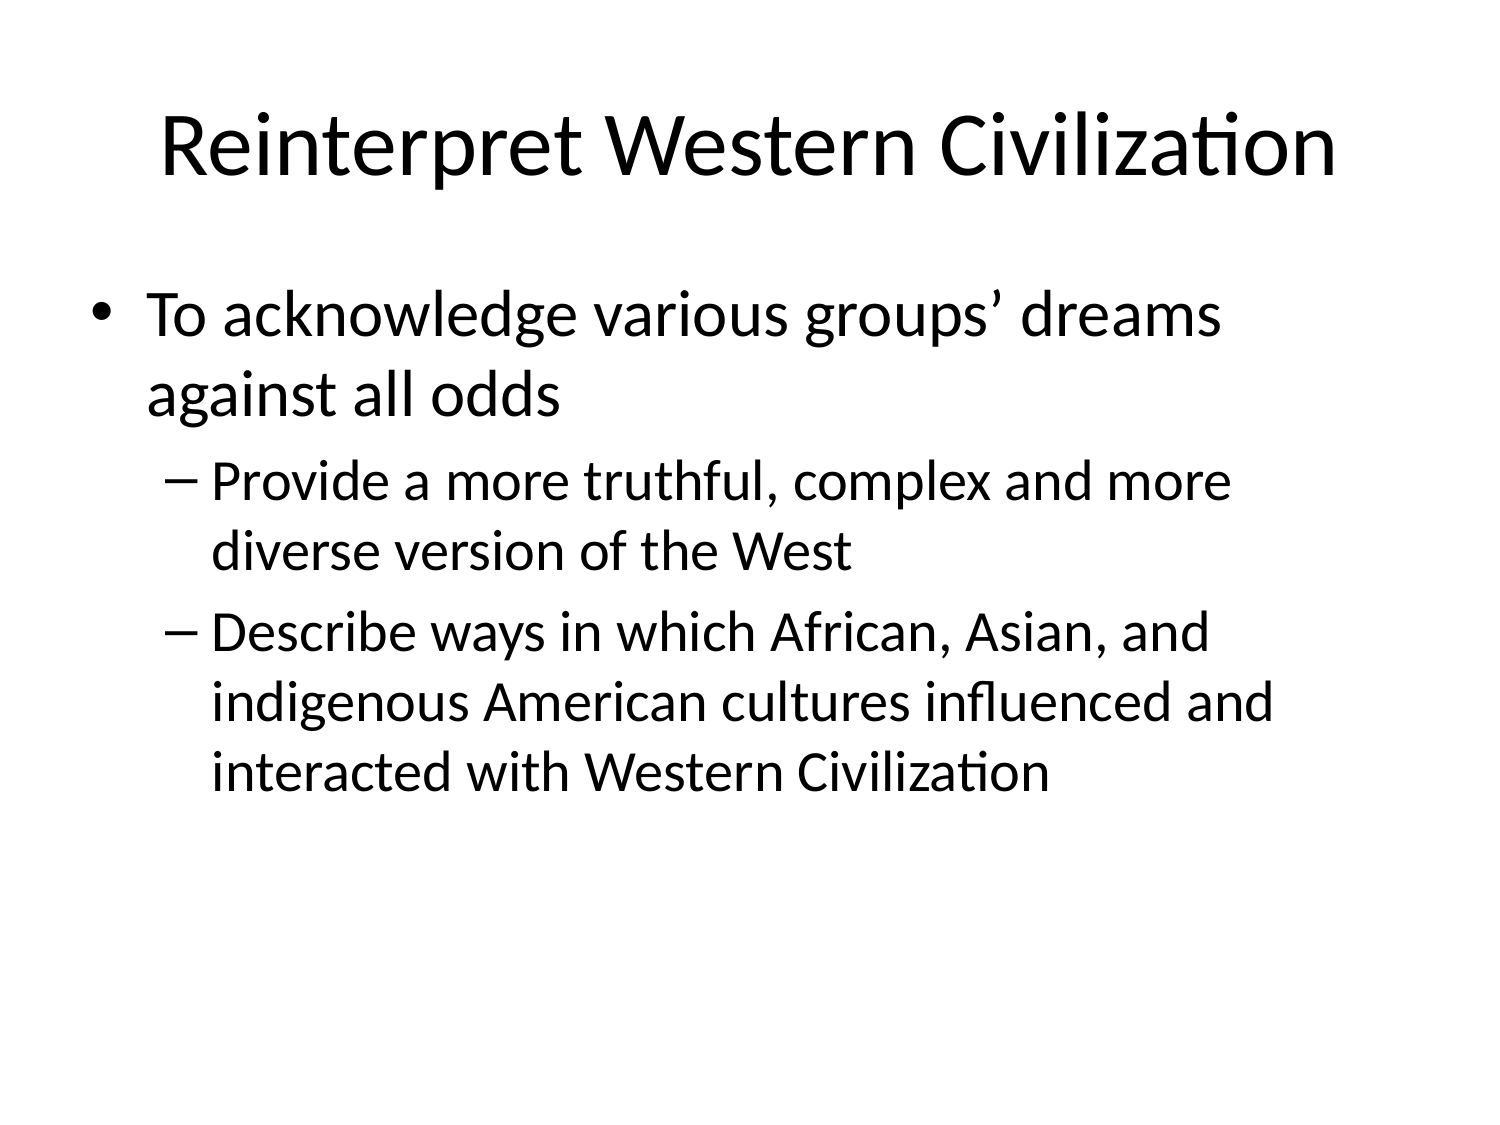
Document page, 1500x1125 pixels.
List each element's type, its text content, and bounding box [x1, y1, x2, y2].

list To acknowledge various groups’ dreams against all odds Provide a more truthful, complex and more diverse version of the West Describe ways in which African, Asian, and indigenous American cultures influenced and interacted with Western Civilization [75, 262, 1425, 1005]
title Reinterpret Western Civilization [75, 45, 1425, 233]
